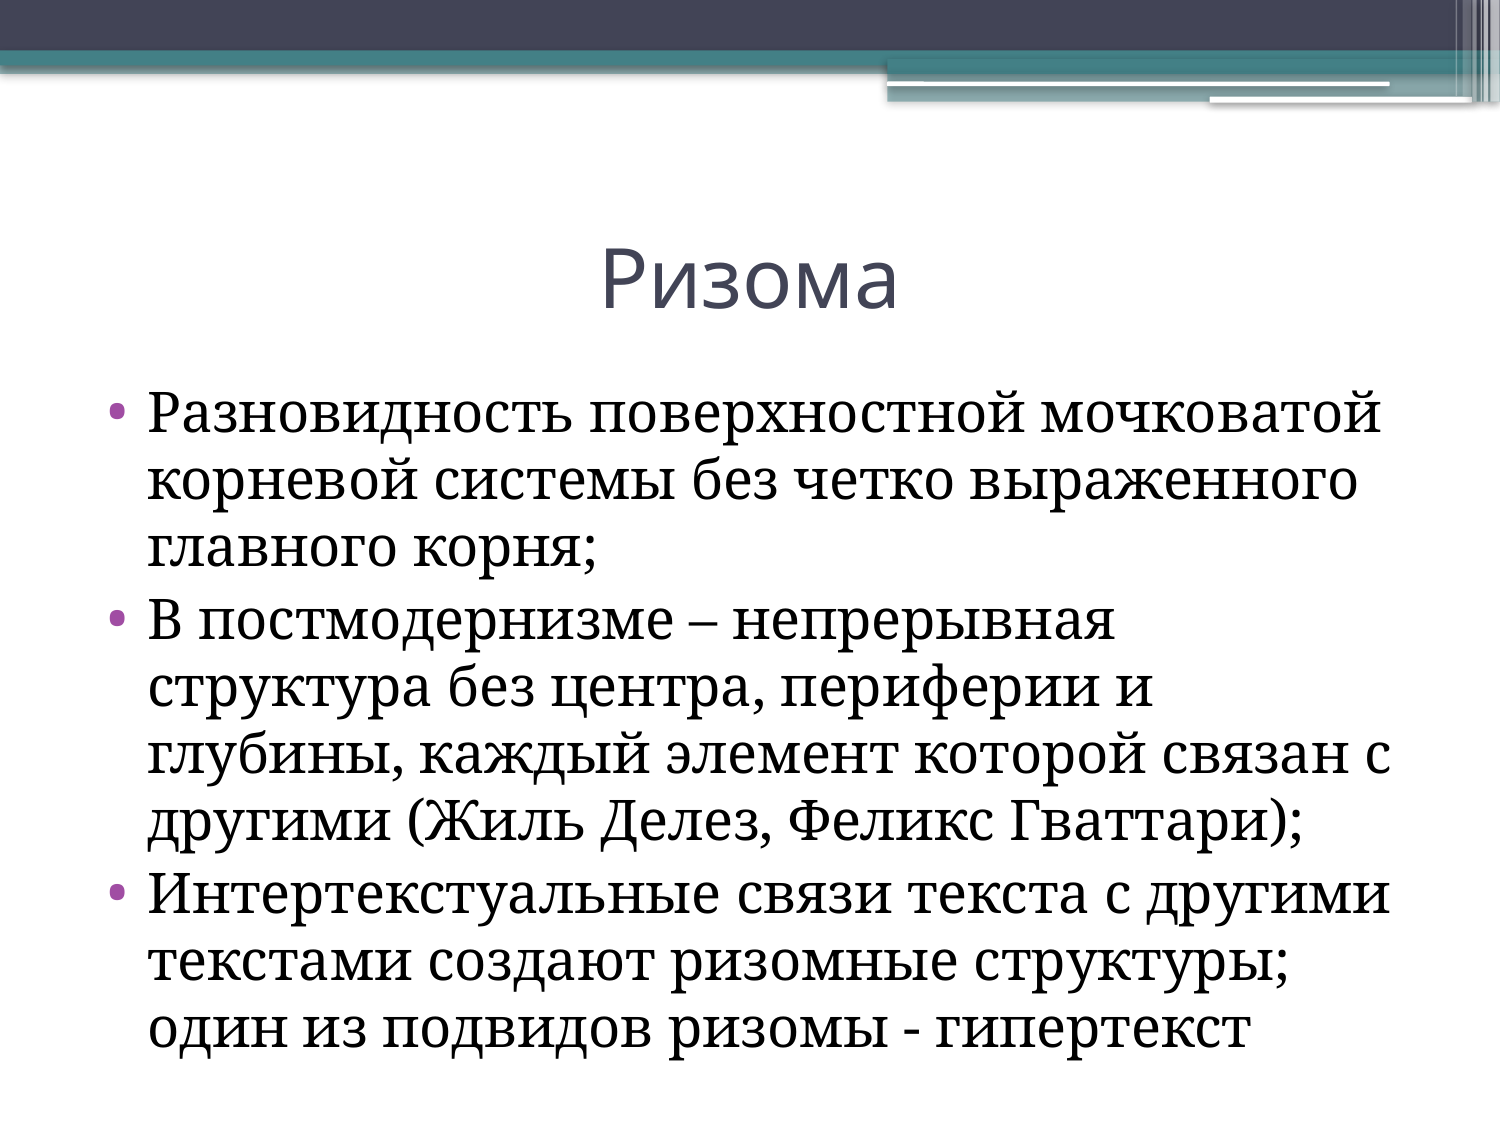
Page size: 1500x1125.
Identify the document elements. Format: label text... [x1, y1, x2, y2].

list Разновидность поверхностной мочковатой корневой системы без четко выраженного главного корня; В постмодернизме – непрерывная структура без центра, периферии и глубины, каждый элемент которой связан с другими (Жиль Делез, Феликс Гваттари); Интертекстуальные связи текста с другими текстами создают ризомные структуры; один из подвидов ризомы - гипертекст [75, 368, 1425, 1079]
title Ризома [75, 187, 1425, 363]
